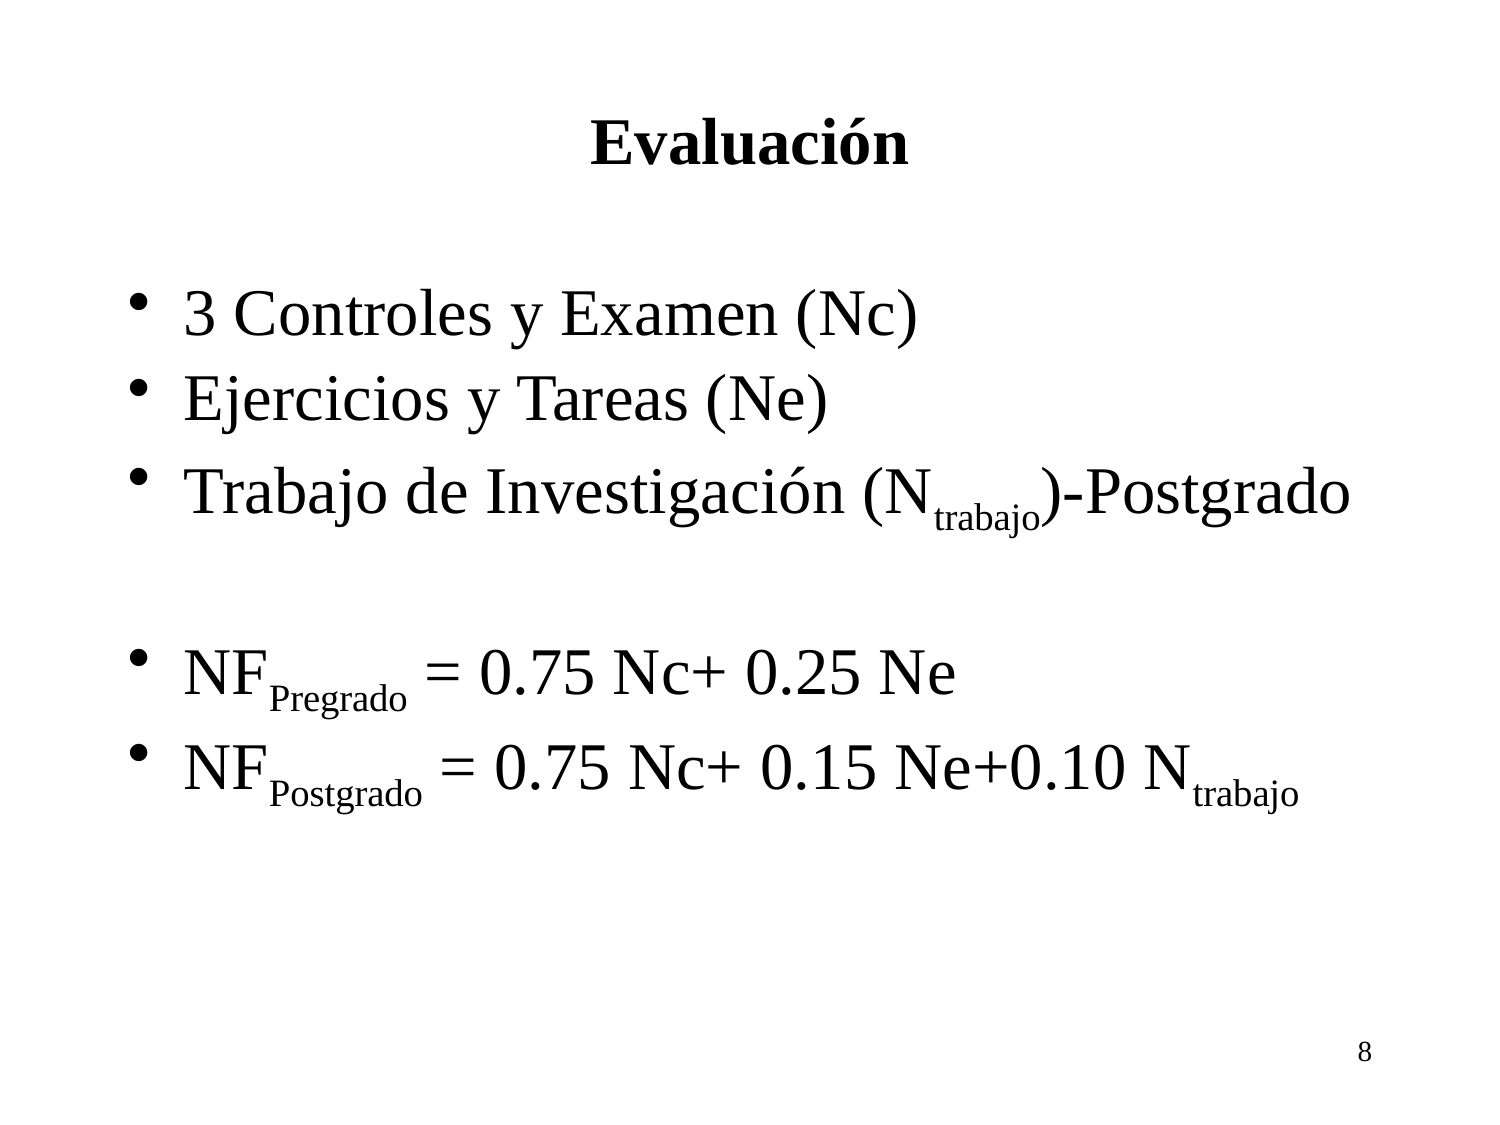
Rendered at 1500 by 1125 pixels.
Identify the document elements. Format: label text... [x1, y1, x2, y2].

list Evaluación 3 Controles y Examen (Nc) Ejercicios y Tareas (Ne) Trabajo de Investigación (Ntrabajo)-Postgrado NFPregrado = 0.75 Nc+ 0.25 Ne NFPostgrado = 0.75 Nc+ 0.15 Ne+0.10 Ntrabajo [112, 99, 1388, 851]
slide_number 8 [1074, 1024, 1388, 1101]
